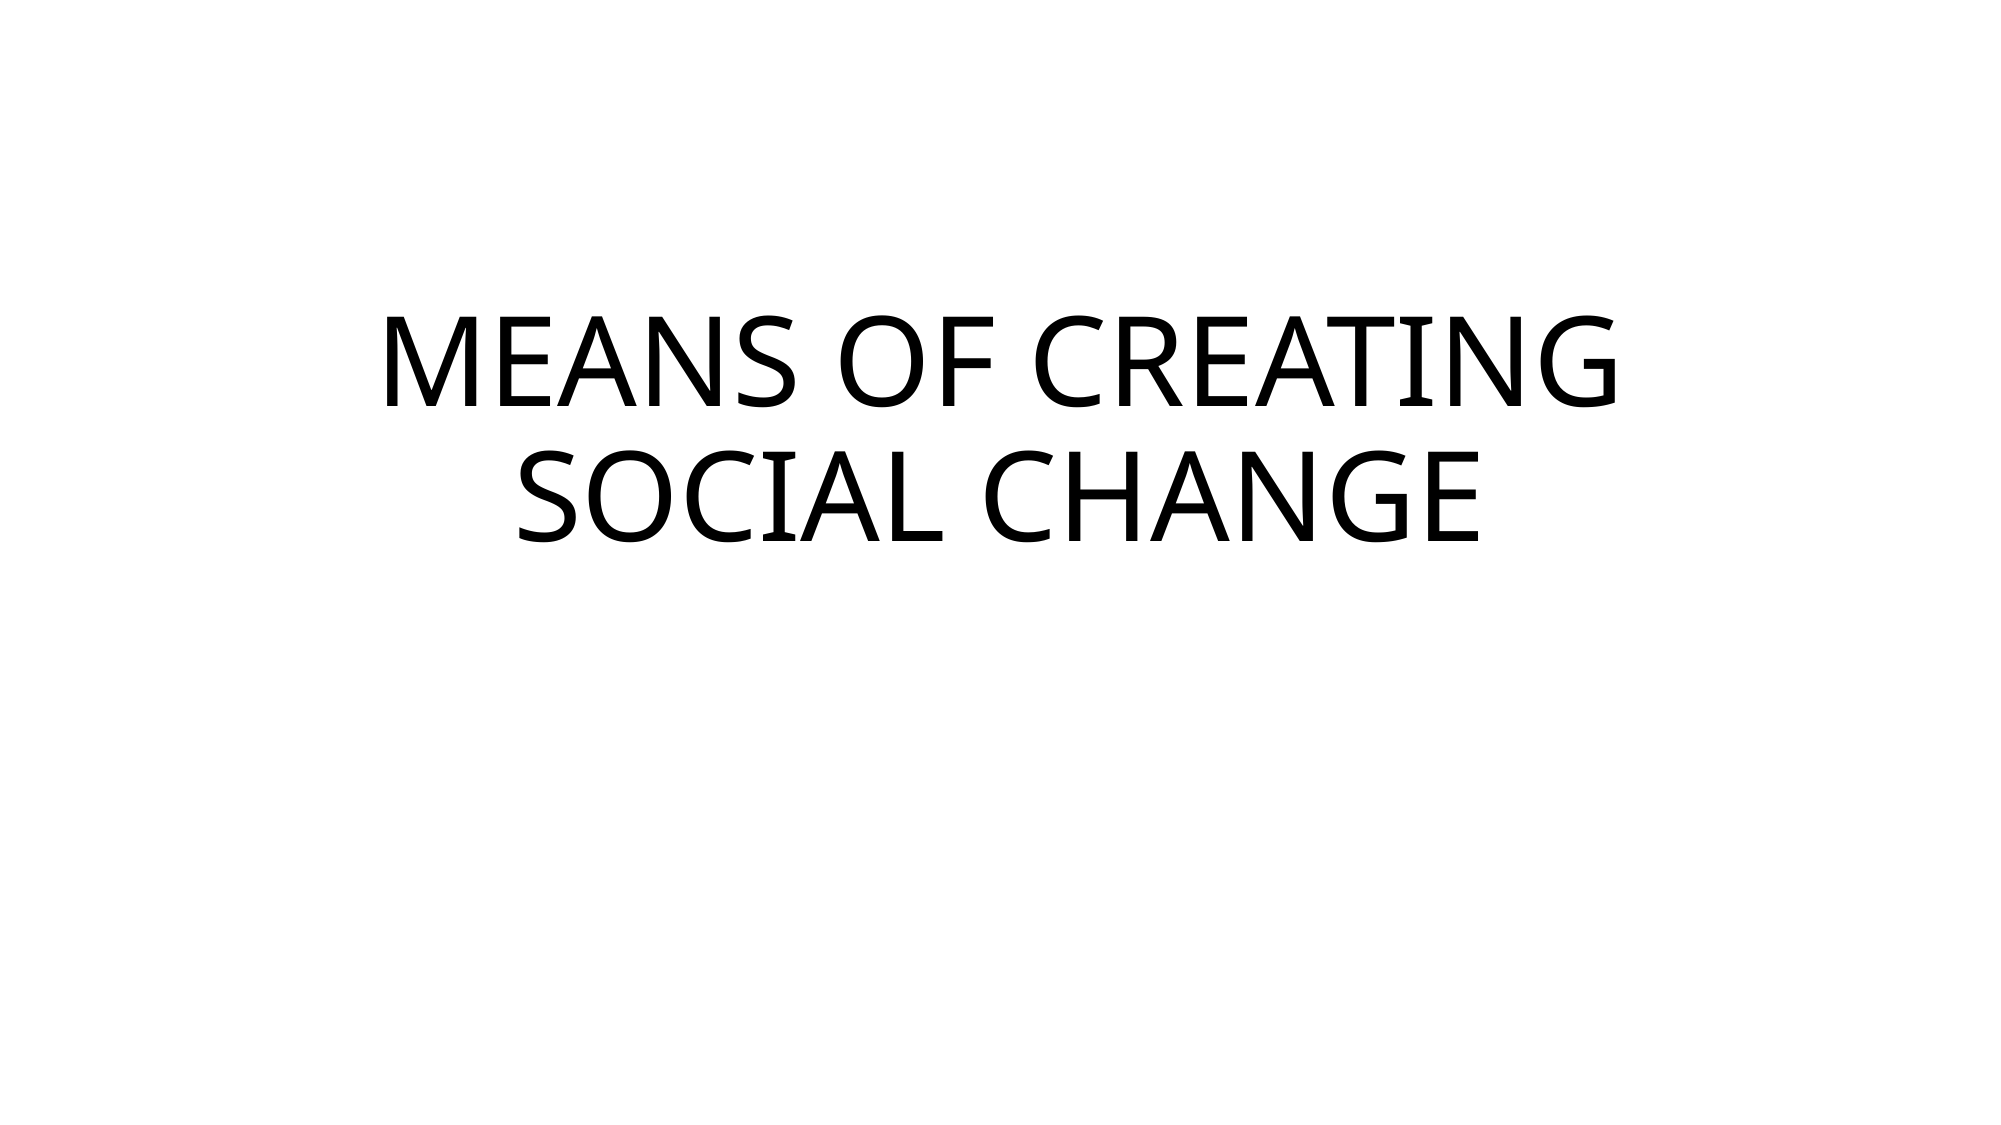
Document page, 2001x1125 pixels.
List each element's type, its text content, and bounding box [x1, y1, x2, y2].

title MEANS OF CREATING SOCIAL CHANGE [249, 184, 1750, 576]
